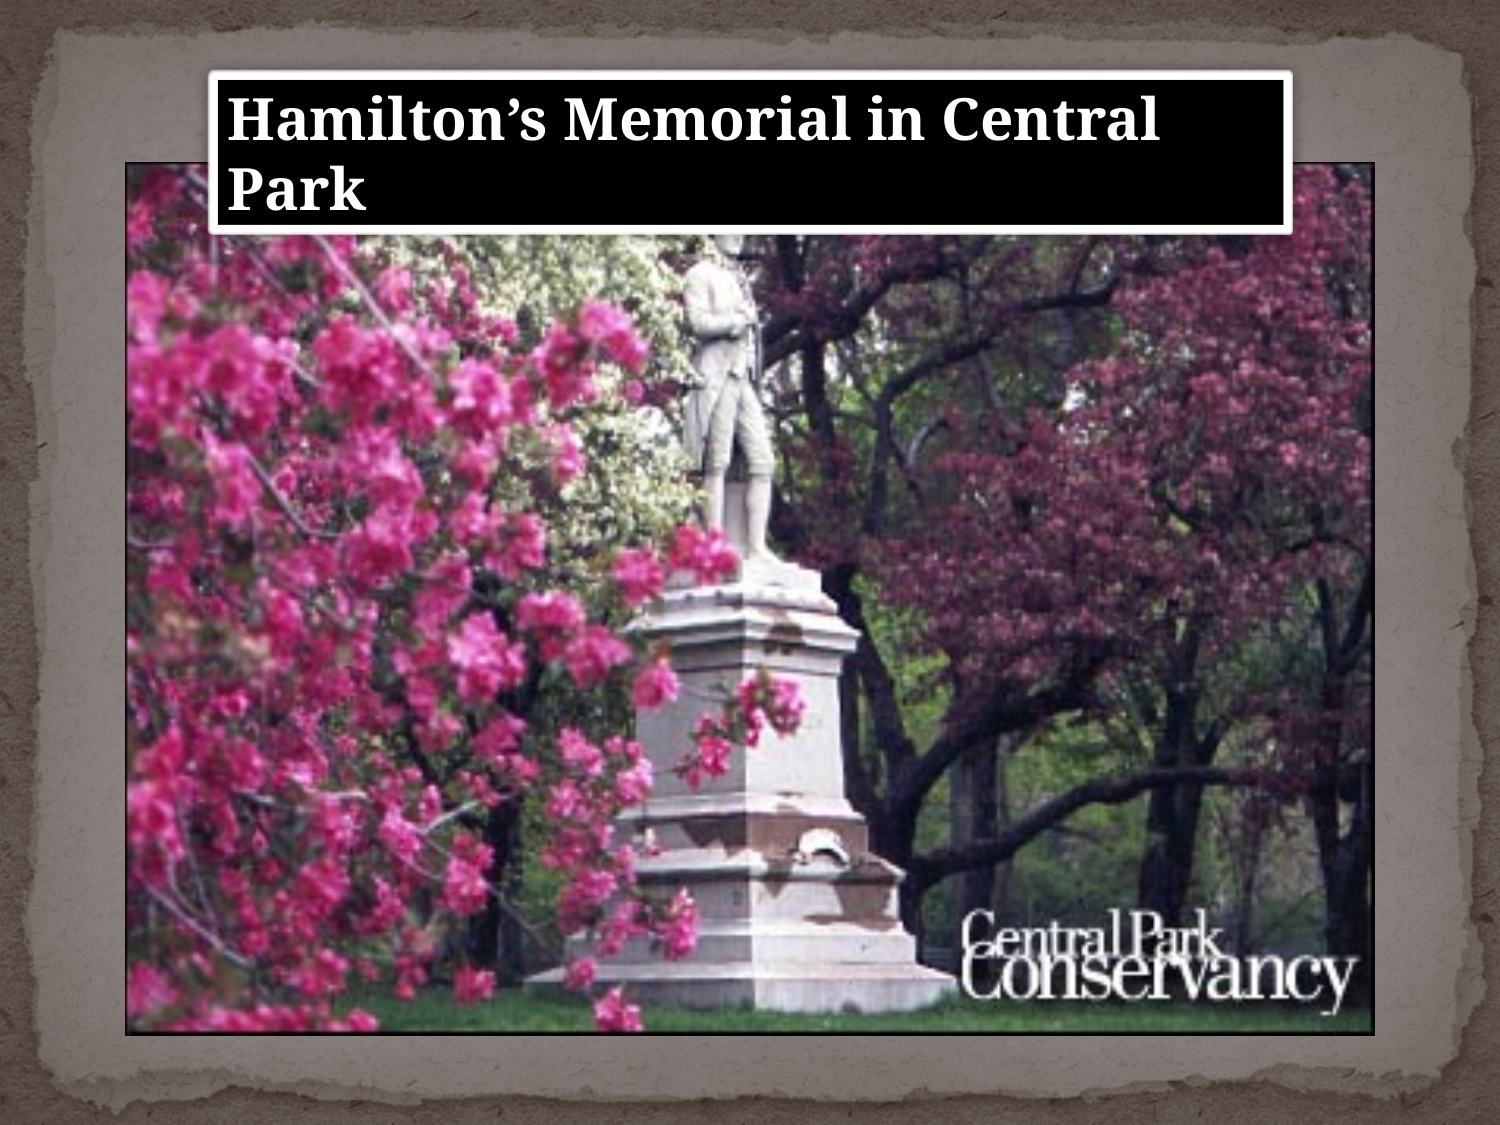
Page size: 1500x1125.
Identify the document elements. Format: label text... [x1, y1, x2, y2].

text_box Hamilton’s Memorial in Central Park [211, 73, 1291, 151]
picture [125, 162, 1375, 1036]
